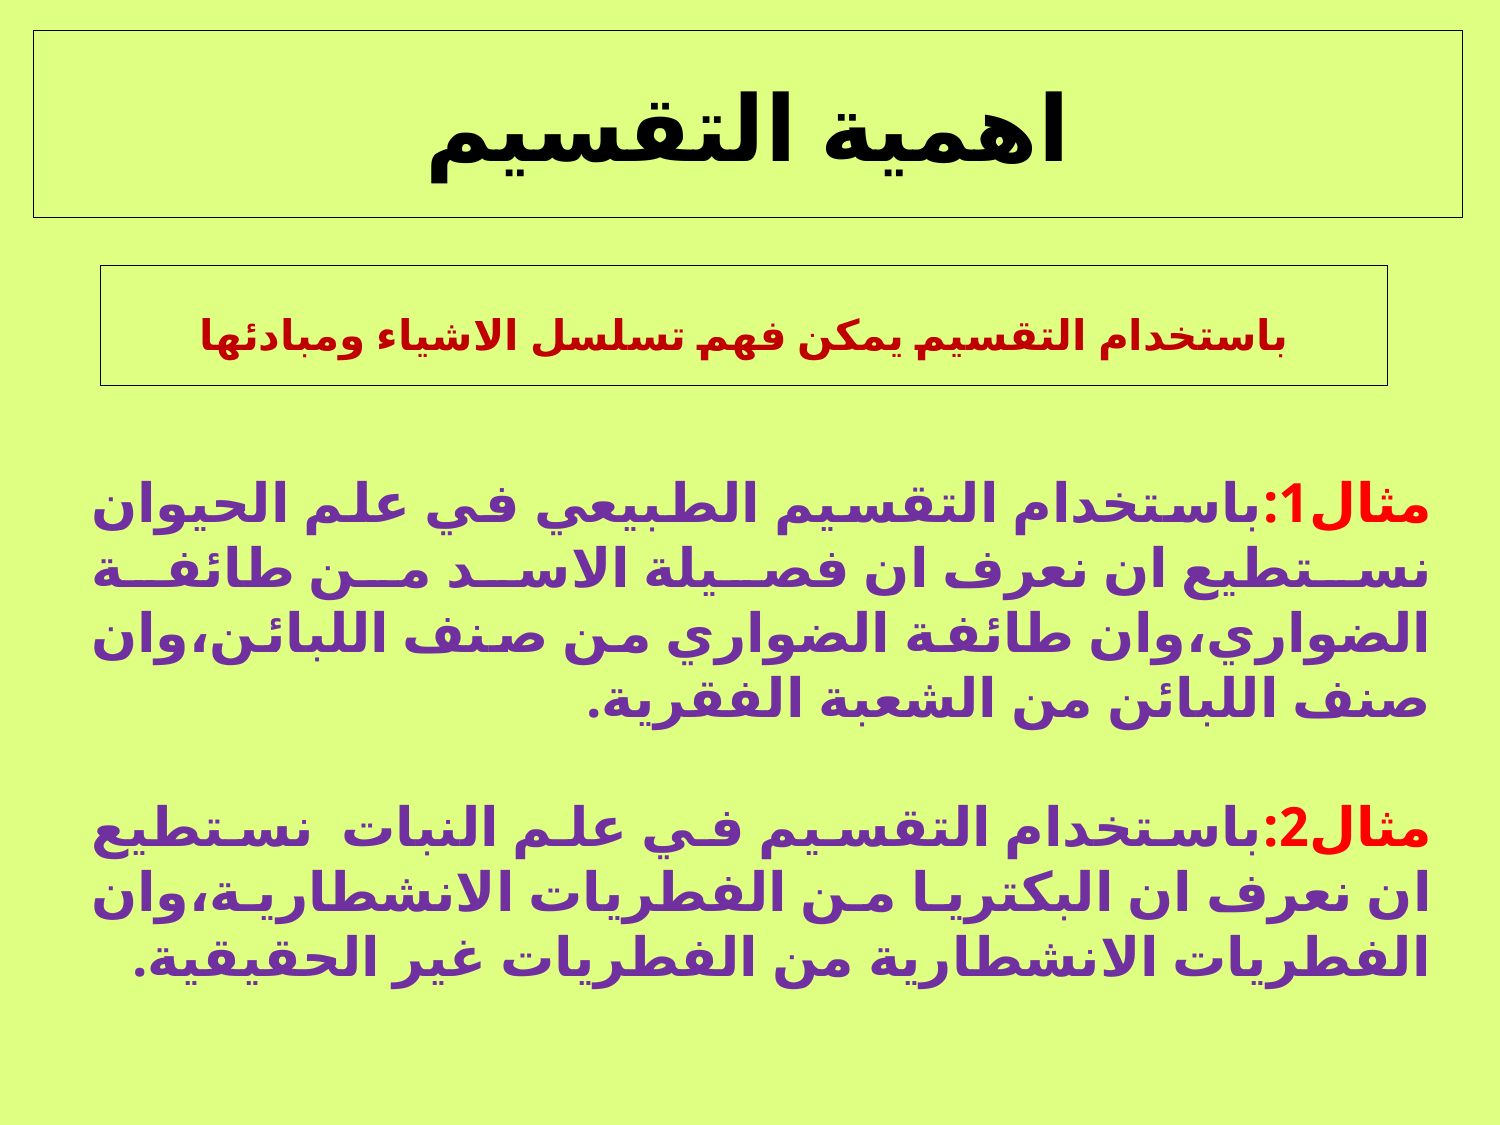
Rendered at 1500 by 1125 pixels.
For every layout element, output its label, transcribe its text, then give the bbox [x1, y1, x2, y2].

text_box اهمية التقسيم [33, 30, 1463, 218]
text_box باستخدام التقسيم يمكن فهم تسلسل الاشياء ومبادئها [100, 265, 1388, 386]
text_box مثال1:باستخدام التقسيم الطبيعي في علم الحيوان نستطيع ان نعرف ان فصيلة الاسد من طائفة الضواري،وان طائفة الضواري من صنف اللبائن،وان صنف اللبائن من الشعبة الفقرية. مثال2:باستخدام التقسيم في علم النبات نستطيع ان نعرف ان البكتريا من الفطريات الانشطارية،وان الفطريات الانشطارية من الفطريات غير الحقيقية. [76, 456, 1447, 1000]
